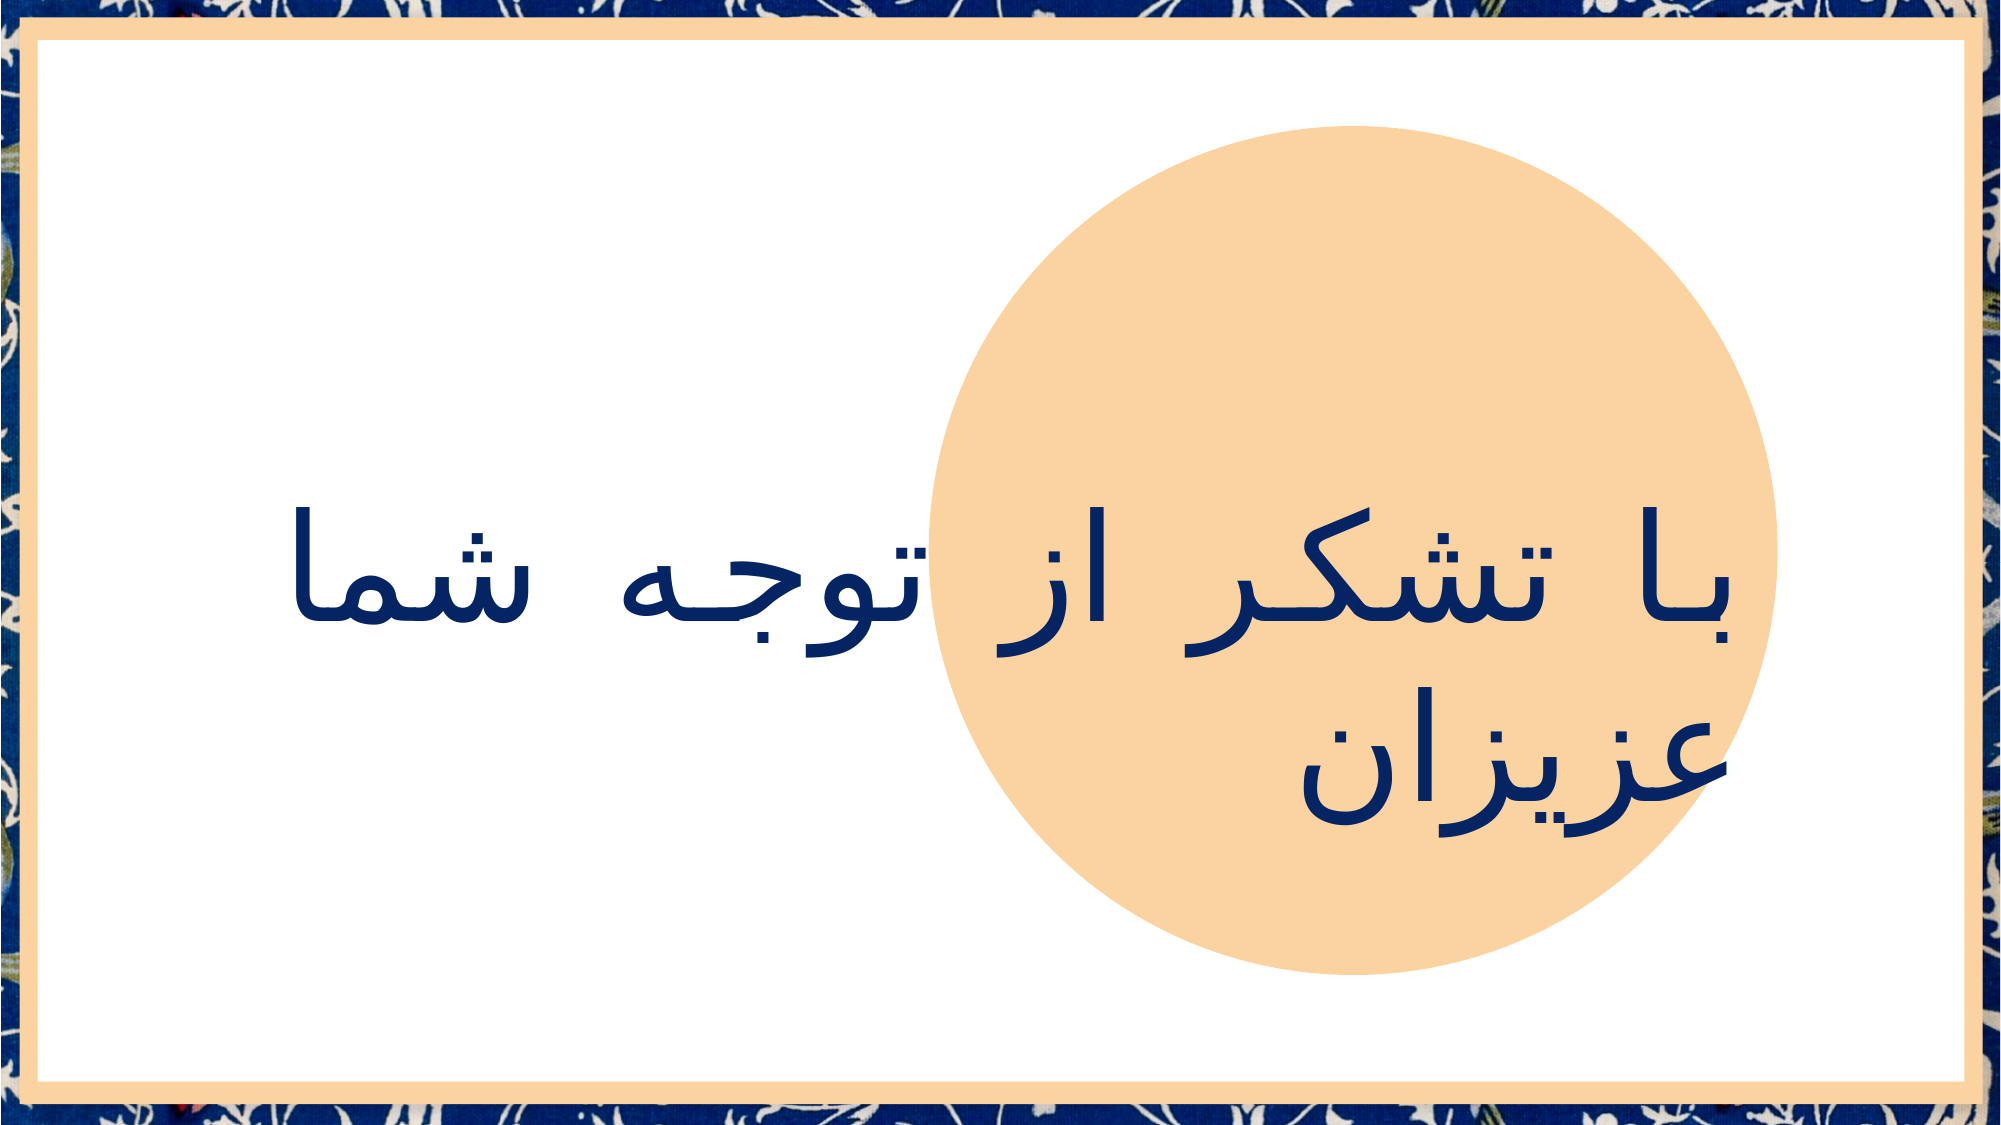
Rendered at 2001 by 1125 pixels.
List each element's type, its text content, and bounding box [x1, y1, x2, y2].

text_box [936, 124, 1779, 682]
text_box [1040, 839, 1666, 977]
picture [2, 1, 1999, 1125]
text_box با تشکر از توجه شما عزیزان [242, 463, 1758, 839]
